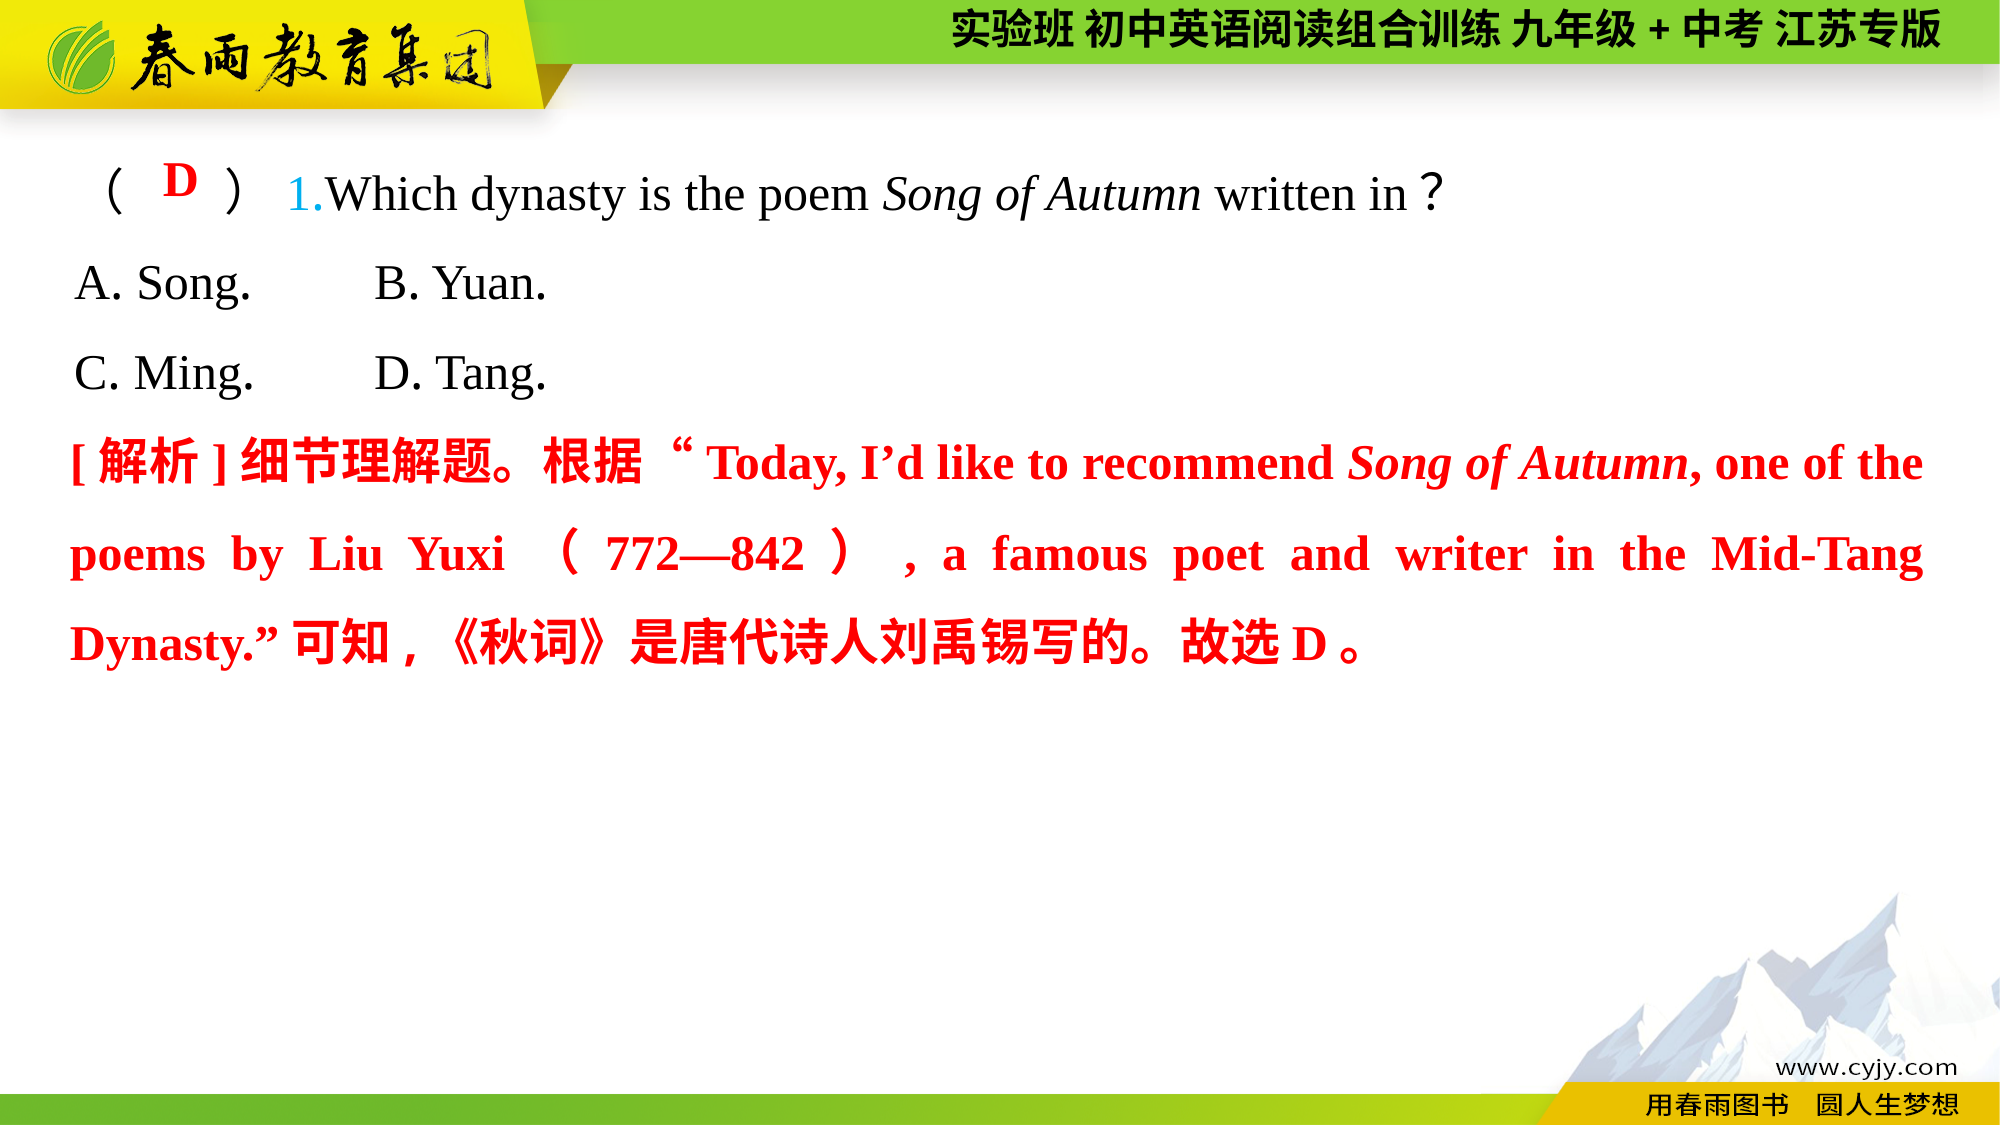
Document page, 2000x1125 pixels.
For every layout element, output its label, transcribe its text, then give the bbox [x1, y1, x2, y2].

picture [0, 0, 2000, 1125]
list （ ）1.Which dynasty is the poem Song of Autumn written in？ A. Song. B. Yuan. C. Ming. D. Tang. [59, 122, 1944, 399]
text_box [解析]细节理解题。根据“Today, I’d like to recommend Song of Autumn, one of the poems by Liu Yuxi（772—842）, a famous poet and writer in the Mid-Tang Dynasty.”可知,《秋词》是唐代诗人刘禹锡写的。故选D。 [54, 392, 1939, 678]
text_box D [148, 138, 214, 214]
